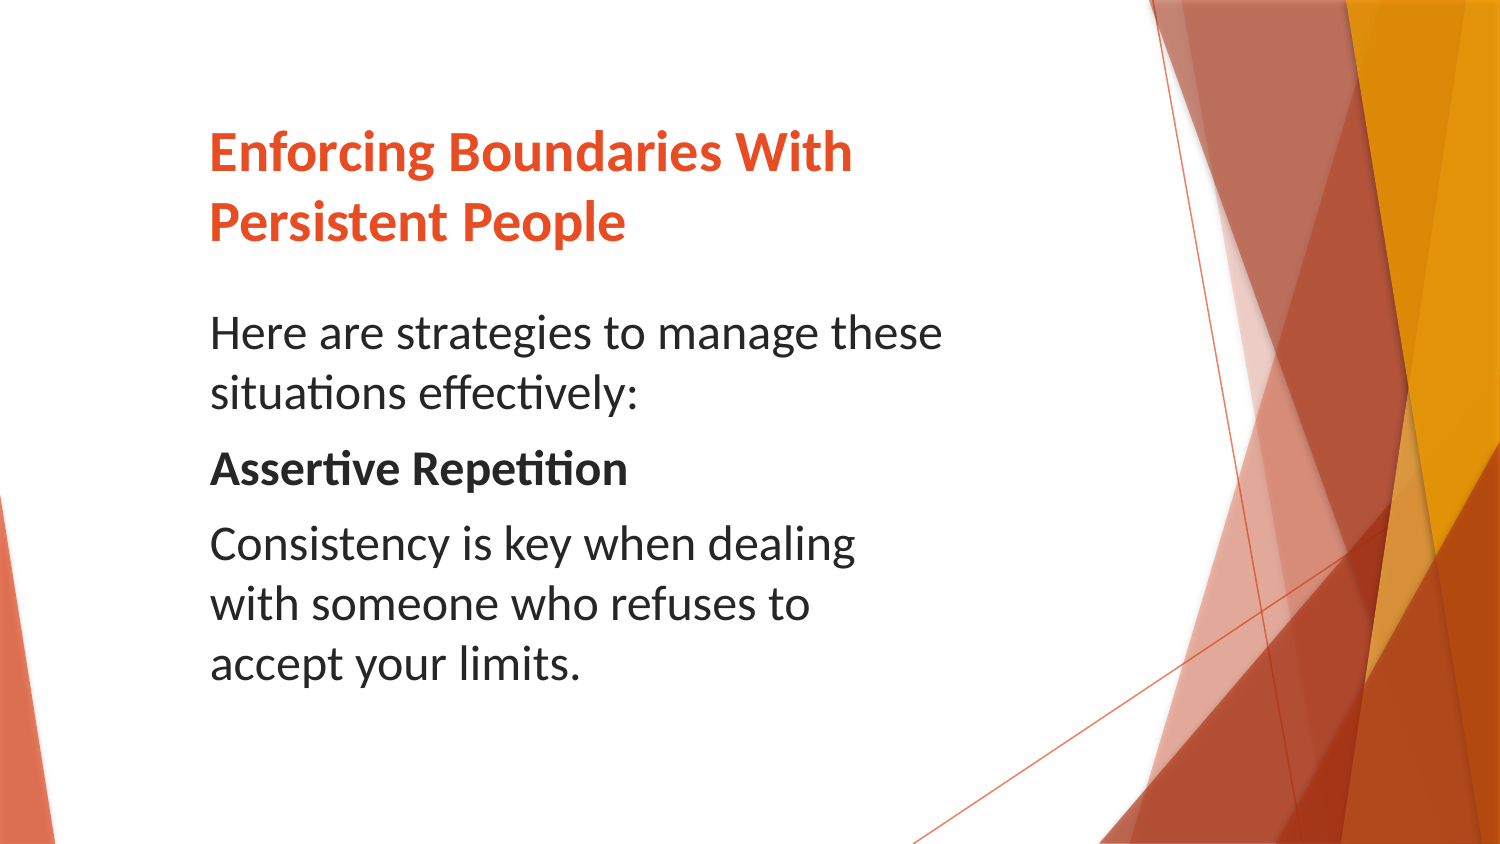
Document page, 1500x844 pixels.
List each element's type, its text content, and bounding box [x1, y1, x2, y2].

title Enforcing Boundaries With Persistent People [194, 106, 1253, 288]
list Here are strategies to manage these situations effectively: Assertive Repetition Consistency is key when dealing with someone who refuses to accept your limits. [194, 291, 969, 718]
